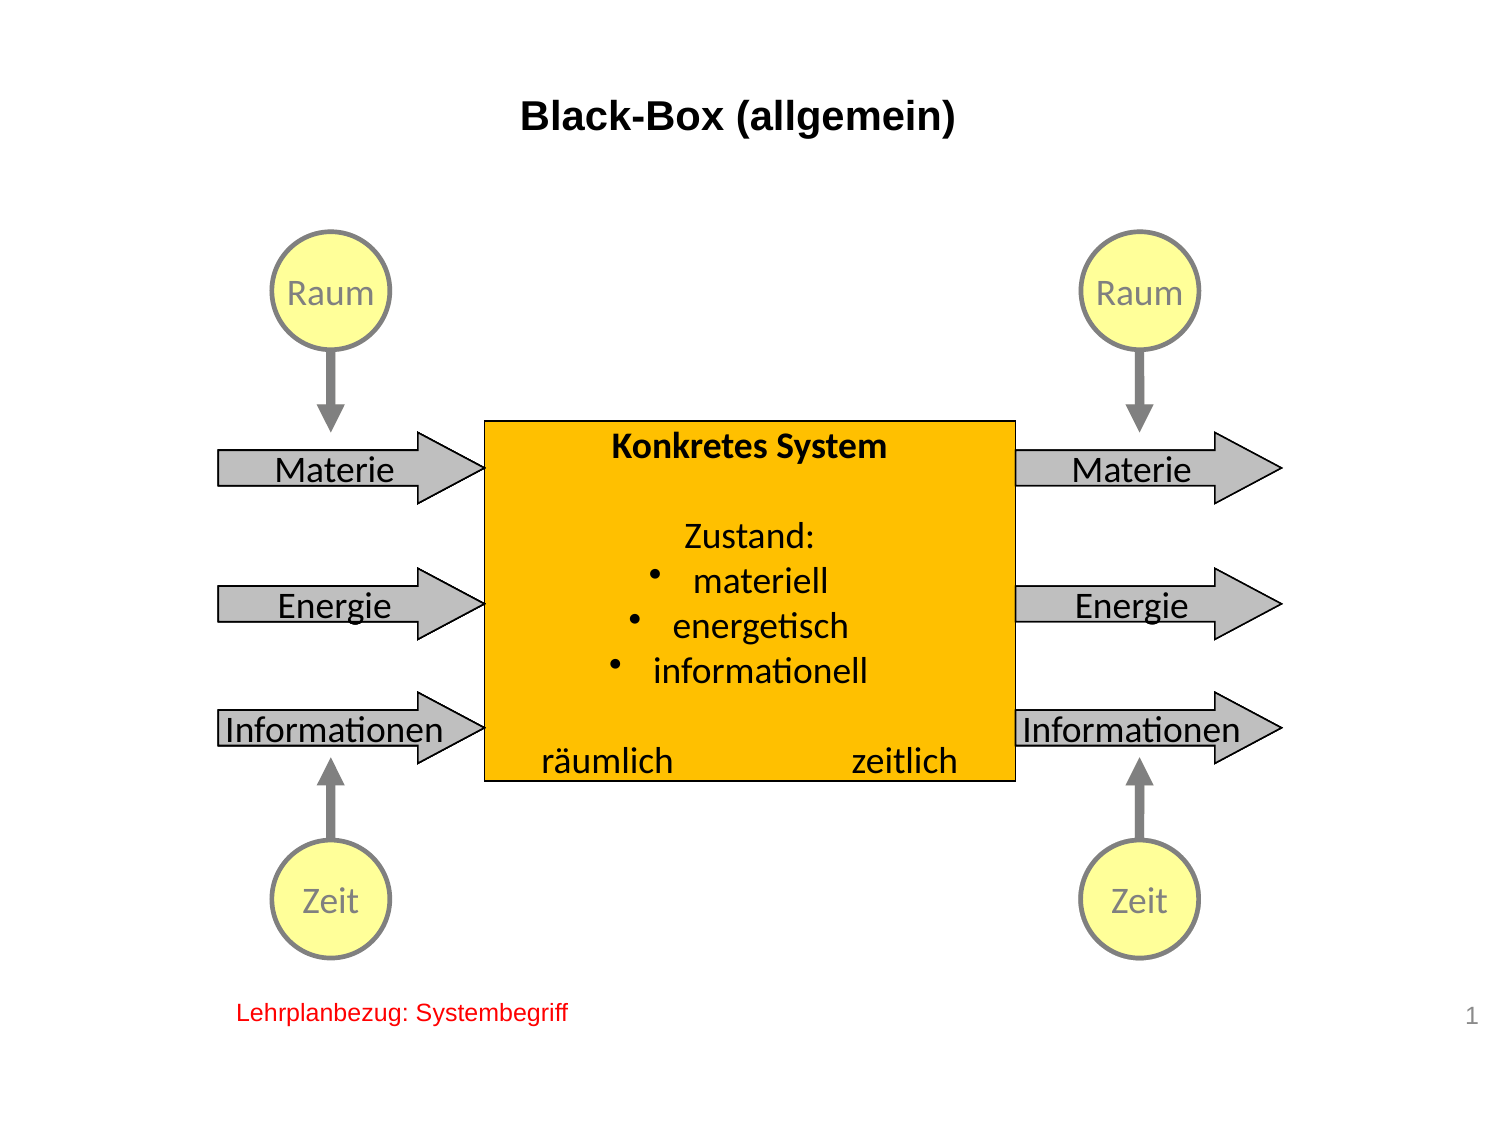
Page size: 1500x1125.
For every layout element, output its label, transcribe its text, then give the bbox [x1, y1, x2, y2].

text_box Energie [1015, 568, 1282, 640]
text_box Zeit [271, 840, 390, 959]
text_box Raum [1080, 231, 1199, 350]
text_box [1133, 349, 1146, 433]
text_box Raum [271, 231, 390, 350]
text_box Materie [1015, 432, 1282, 504]
title Black-Box (allgemein) [194, 48, 1282, 179]
text_box Informationen [1015, 692, 1282, 764]
text_box [1133, 757, 1146, 841]
slide_number 1 [1421, 975, 1495, 1054]
text_box Lehrplanbezug: Systembegriff [221, 989, 584, 1035]
text_box Materie [218, 432, 485, 504]
text_box [324, 757, 337, 841]
text_box [324, 349, 337, 433]
text_box Informationen [218, 692, 485, 764]
text_box Energie [218, 568, 485, 640]
text_box Zeit [1080, 840, 1199, 959]
text_box Konkretes System Zustand: materiell energetisch informationell räumlich zeitlich [484, 420, 1016, 781]
